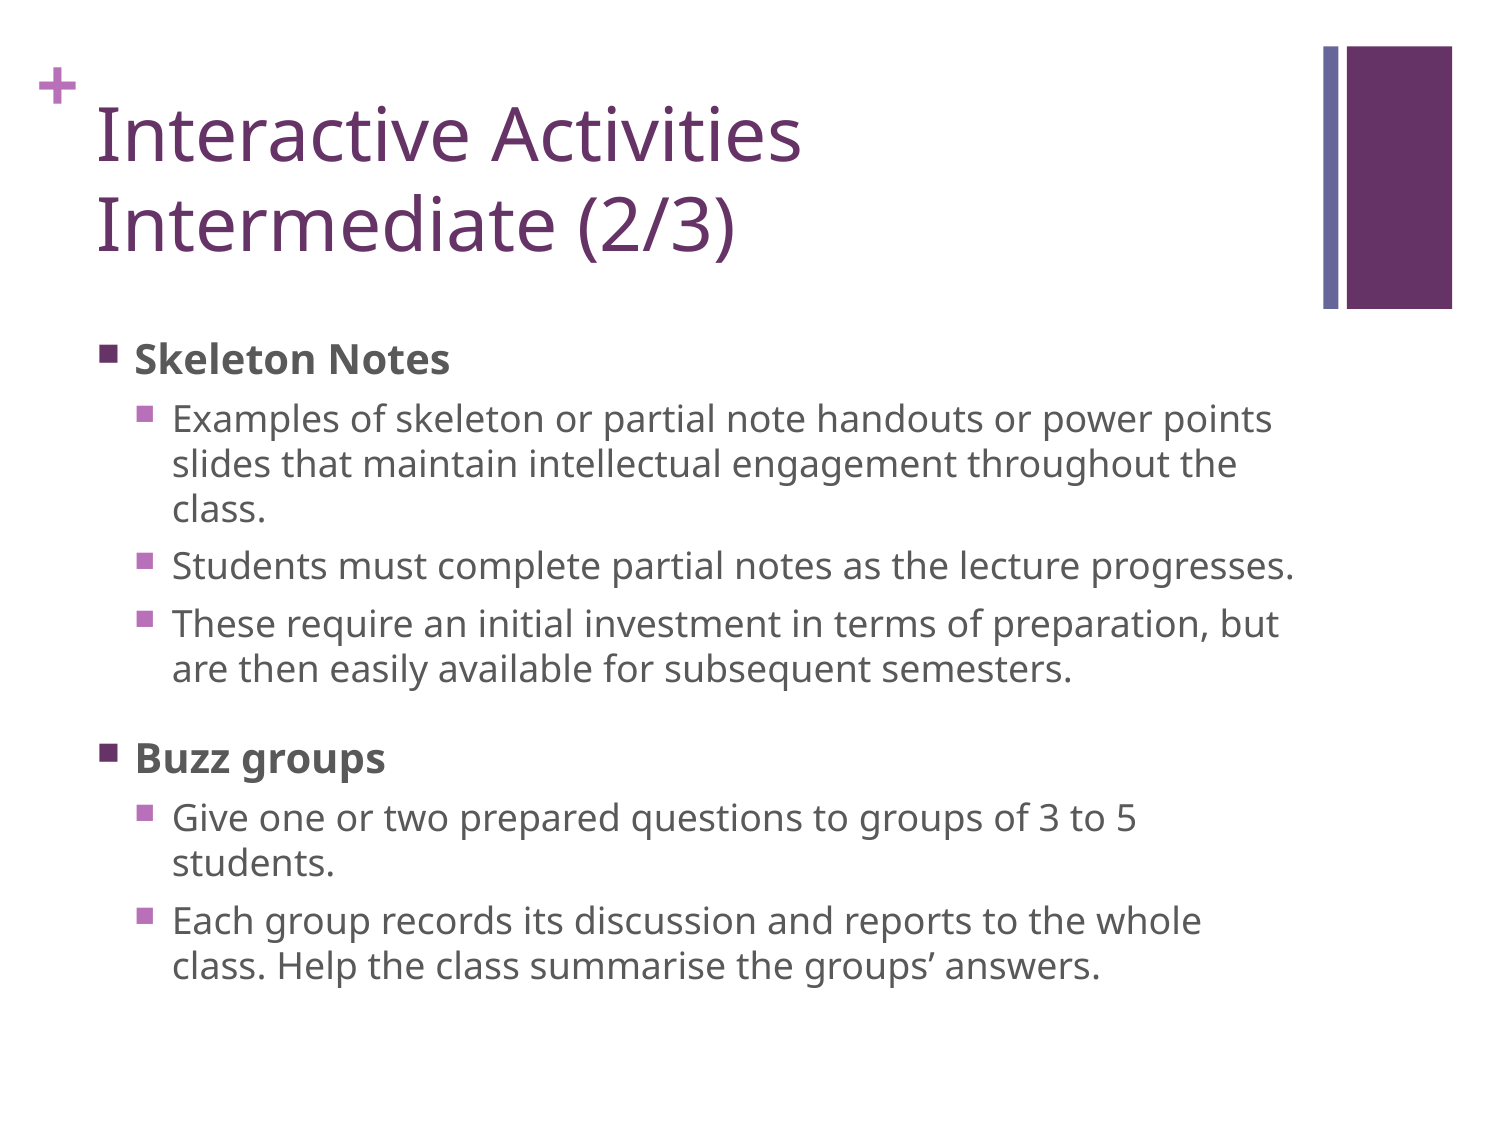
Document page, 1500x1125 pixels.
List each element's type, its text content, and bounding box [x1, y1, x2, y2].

title Interactive Activities Intermediate (2/3) [81, 79, 1322, 263]
list Skeleton Notes Examples of skeleton or partial note handouts or power points slides that maintain intellectual engagement throughout the class. Students must complete partial notes as the lecture progresses. These require an initial investment in terms of preparation, but are then easily available for subsequent semesters. Buzz groups Give one or two prepared questions to groups of 3 to 5 students. Each group records its discussion and reports to the whole class. Help the class summarise the groups’ answers. [81, 324, 1322, 1104]
